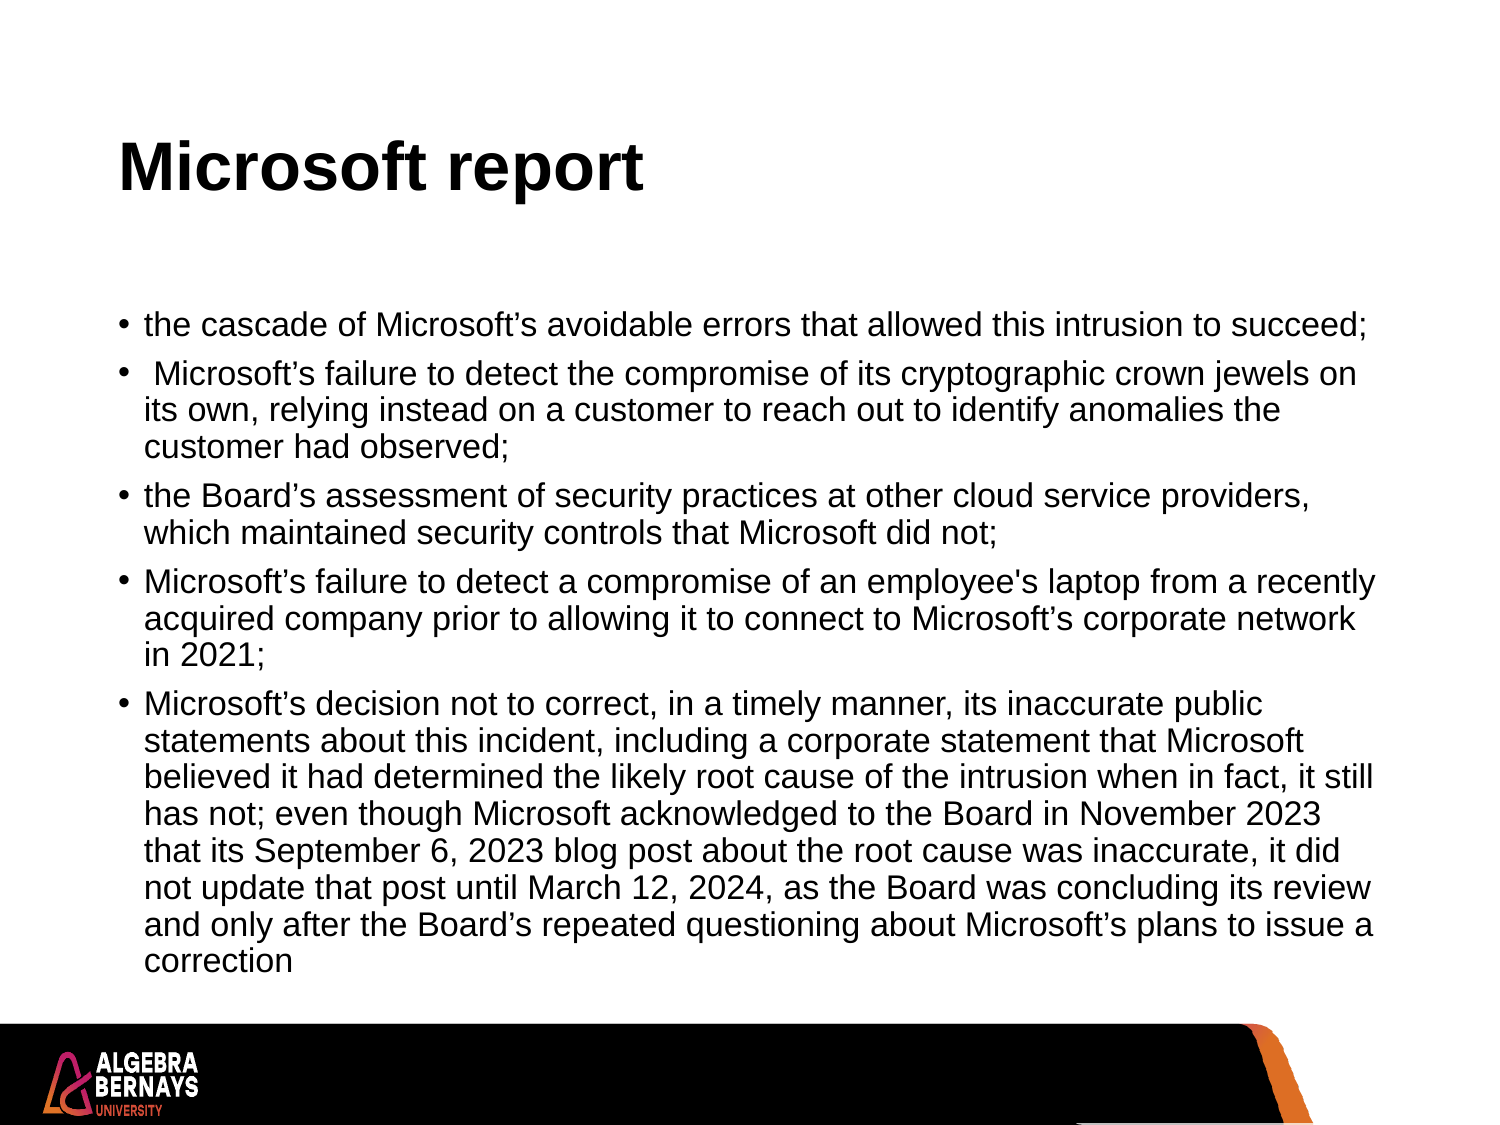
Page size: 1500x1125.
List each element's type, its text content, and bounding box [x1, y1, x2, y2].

title Microsoft report [103, 59, 1397, 278]
picture [0, 1023, 1468, 1125]
list the cascade of Microsoft’s avoidable errors that allowed this intrusion to succeed; Microsoft’s failure to detect the compromise of its cryptographic crown jewels on its own, relying instead on a customer to reach out to identify anomalies the customer had observed; the Board’s assessment of security practices at other cloud service providers, which maintained security controls that Microsoft did not; Microsoft’s failure to detect a compromise of an employee's laptop from a recently acquired company prior to allowing it to connect to Microsoft’s corporate network in 2021; Microsoft’s decision not to correct, in a timely manner, its inaccurate public statements about this incident, including a corporate statement that Microsoft believed it had determined the likely root cause of the intrusion when in fact, it still has not; even though Microsoft acknowledged to the Board in November 2023 that its September 6, 2023 blog post about the root cause was inaccurate, it did not update that post until March 12, 2024, as the Board was concluding its review and only after the Board’s repeated questioning about Microsoft’s plans to issue a correction [103, 299, 1397, 1014]
